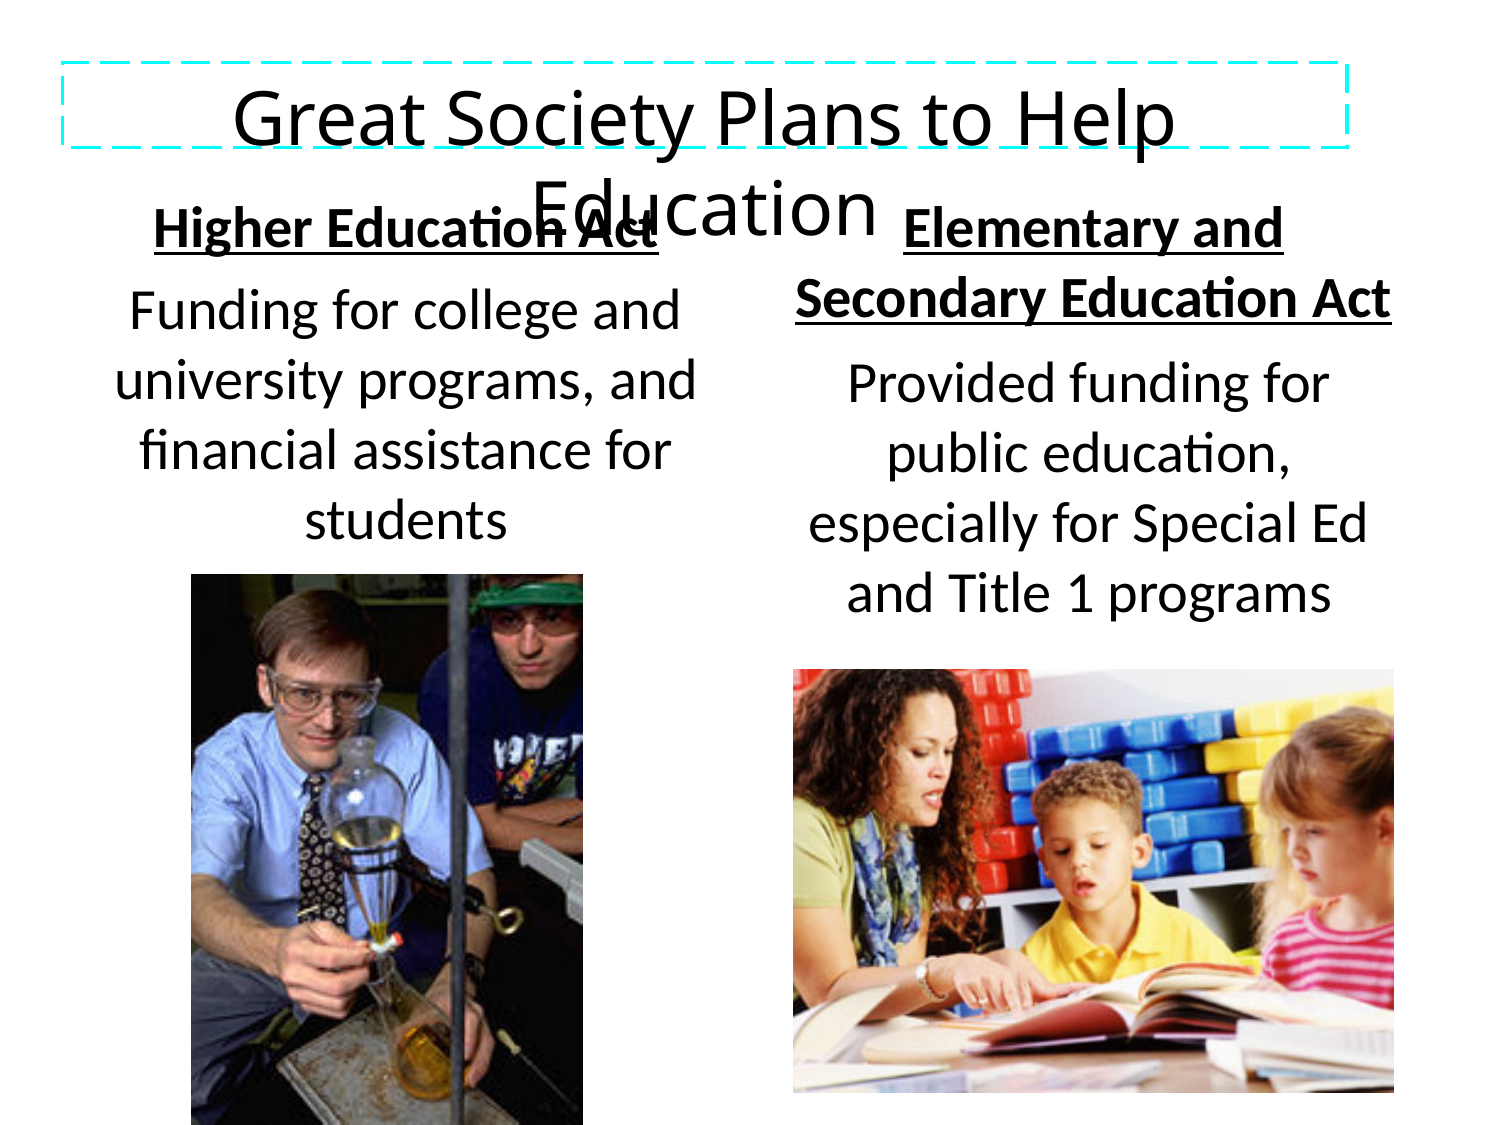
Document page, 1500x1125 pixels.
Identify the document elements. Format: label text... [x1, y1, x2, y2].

list Elementary and Secondary Education Act [762, 182, 1425, 1005]
text_box Great Society Plans to Help Education [62, 62, 1348, 148]
list Higher Education Act Funding for college and university programs, and financial assistance for students [75, 182, 738, 1005]
picture [191, 574, 583, 1125]
picture [793, 669, 1394, 1094]
text_box Provided funding for public education, especially for Special Ed and Title 1 programs [784, 336, 1394, 632]
